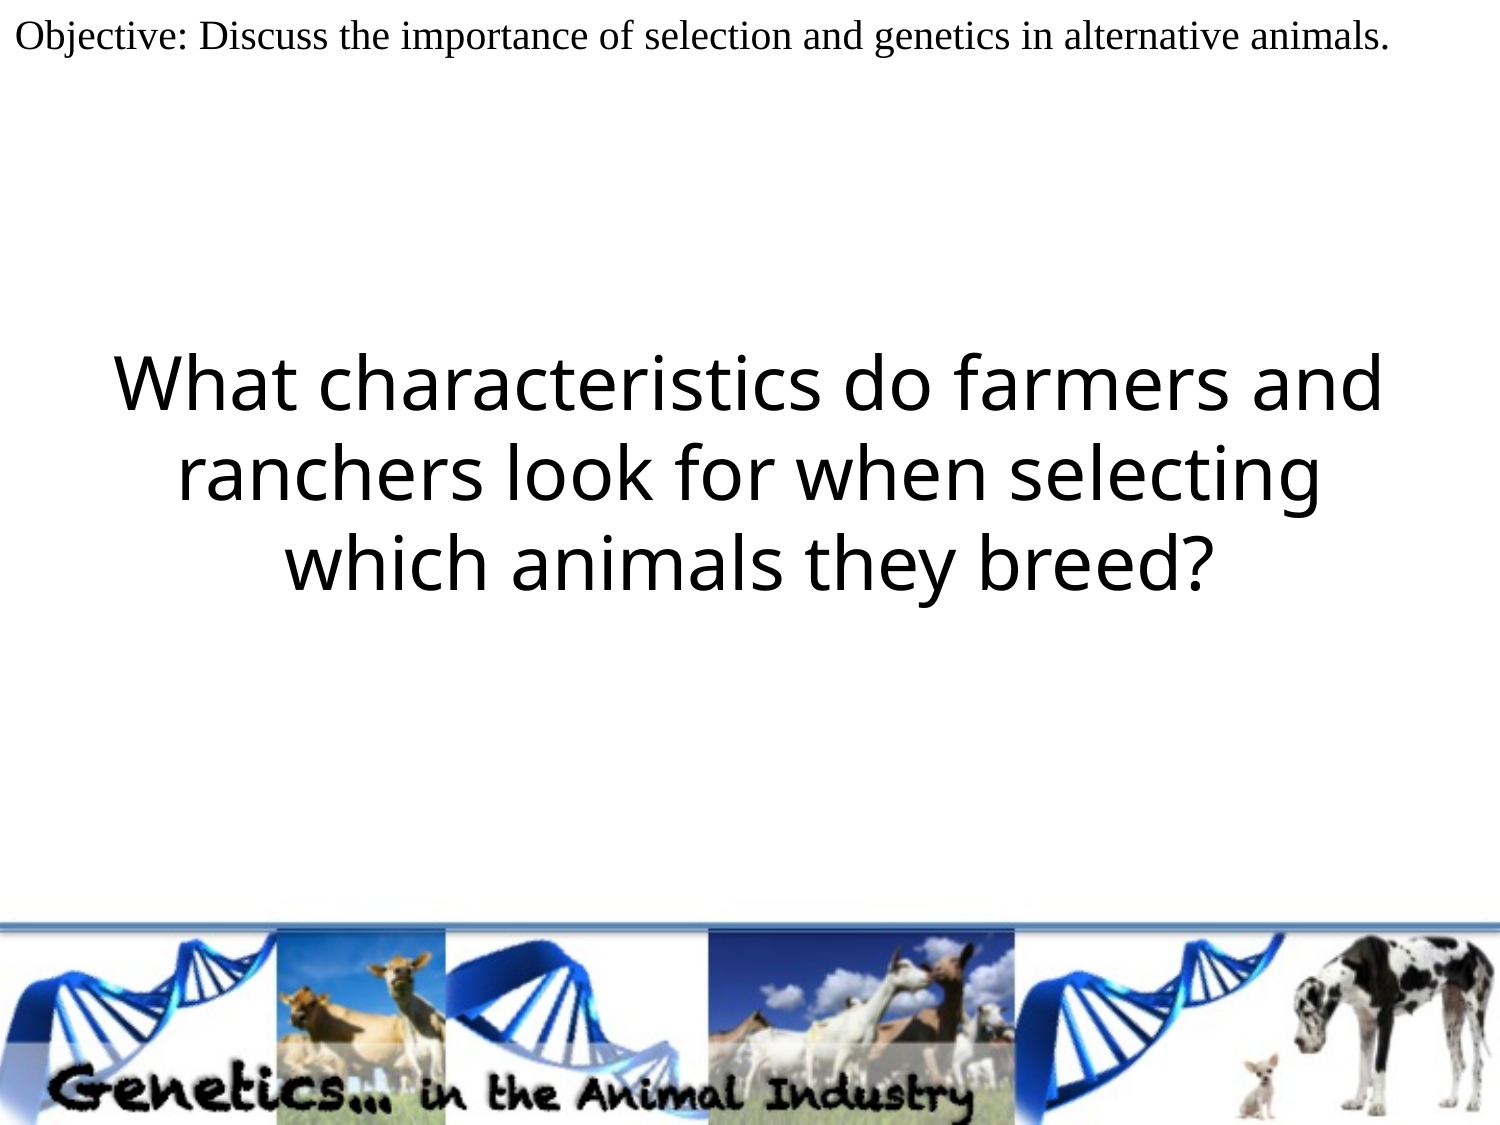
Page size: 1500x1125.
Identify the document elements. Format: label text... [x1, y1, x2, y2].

list What characteristics do farmers and ranchers look for when selecting which animals they breed? [75, 327, 1425, 919]
text_box Objective: Discuss the importance of selection and genetics in alternative animals. [0, 0, 1500, 65]
picture [0, 65, 1500, 1125]
